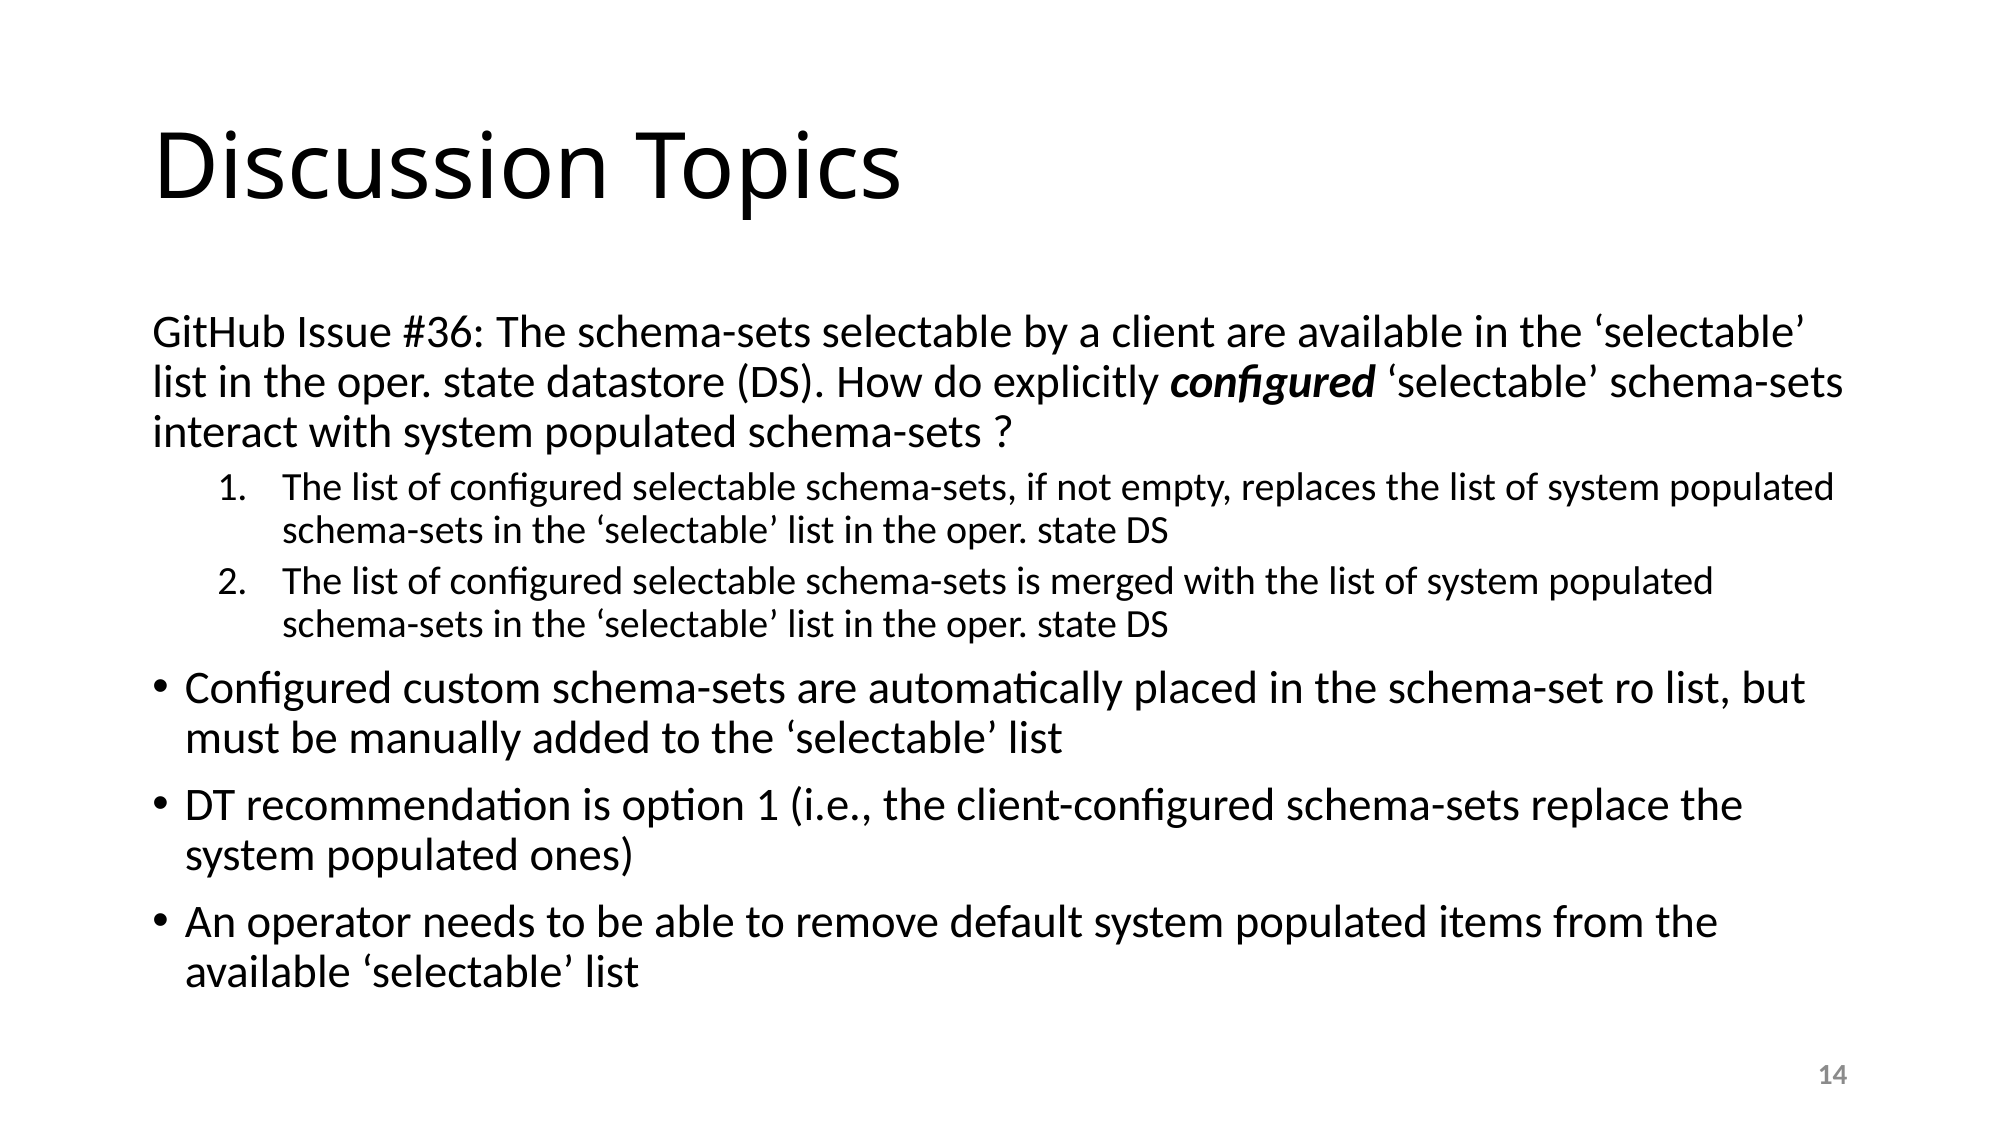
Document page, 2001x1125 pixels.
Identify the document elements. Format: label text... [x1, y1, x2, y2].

slide_number 14 [1412, 1042, 1863, 1103]
list GitHub Issue #36: The schema-sets selectable by a client are available in the ‘selectable’ list in the oper. state datastore (DS). How do explicitly configured ‘selectable’ schema-sets interact with system populated schema-sets ? The list of configured selectable schema-sets, if not empty, replaces the list of system populated schema-sets in the ‘selectable’ list in the oper. state DS The list of configured selectable schema-sets is merged with the list of system populated schema-sets in the ‘selectable’ list in the oper. state DS Configured custom schema-sets are automatically placed in the schema-set ro list, but must be manually added to the ‘selectable’ list DT recommendation is option 1 (i.e., the client-configured schema-sets replace the system populated ones) An operator needs to be able to remove default system populated items from the available ‘selectable’ list [137, 299, 1863, 1014]
title Discussion Topics [137, 59, 1863, 278]
